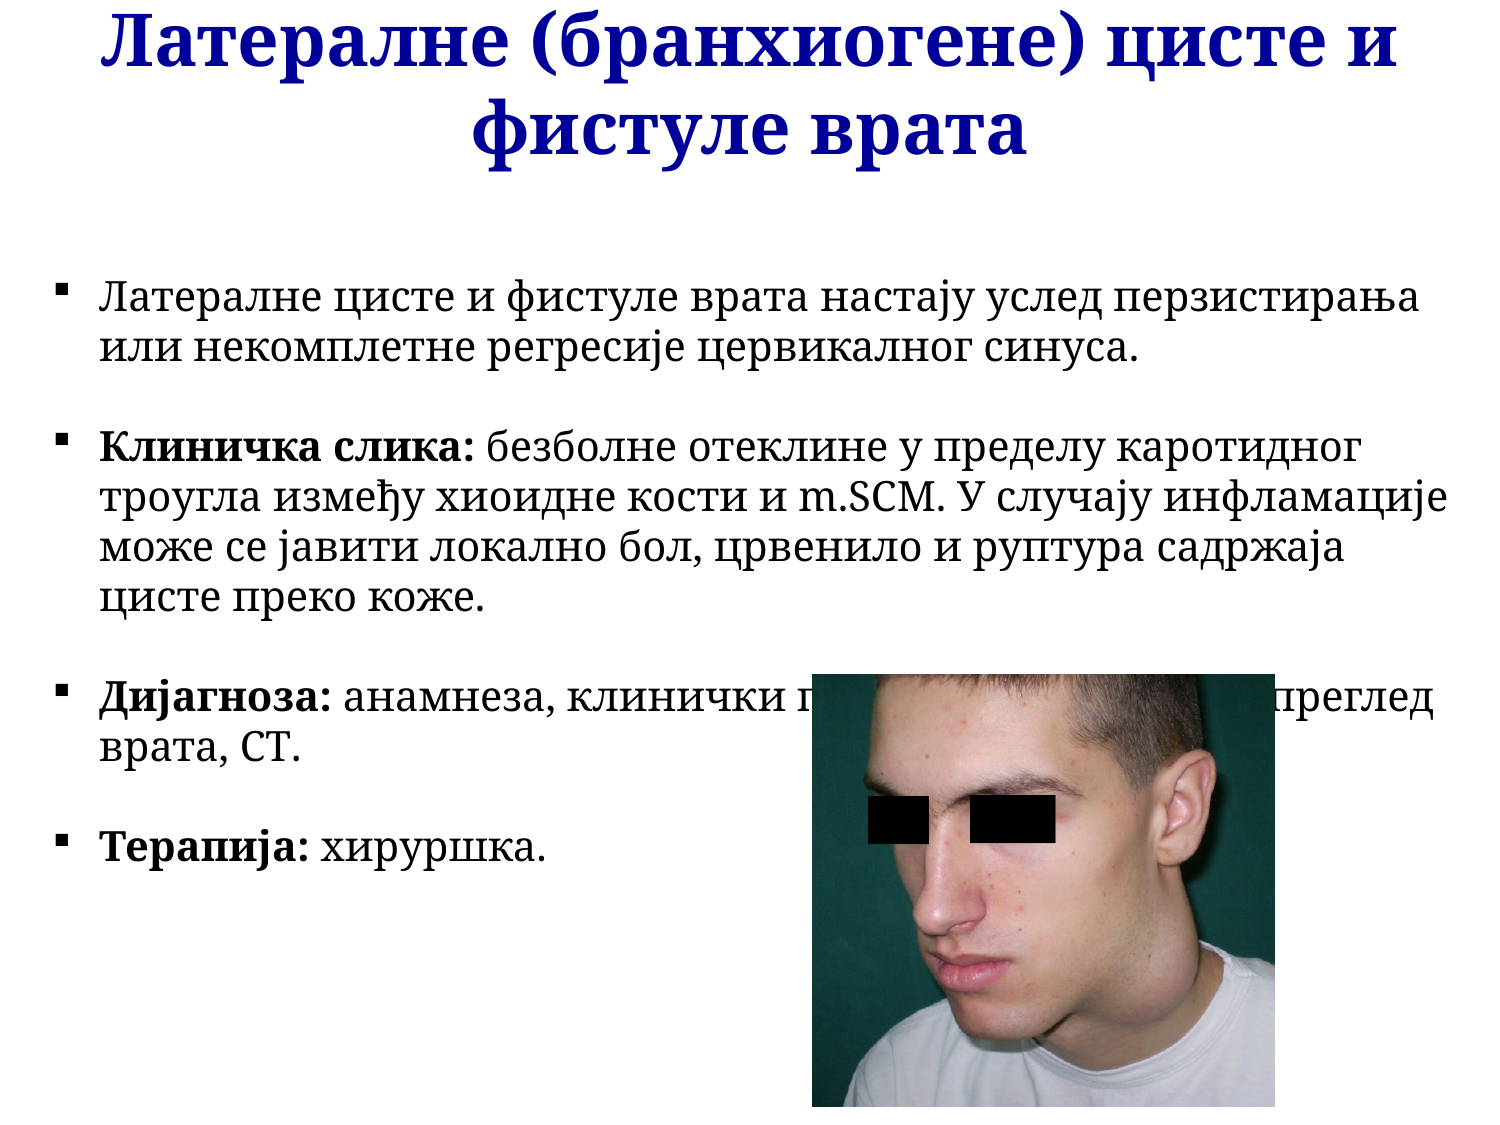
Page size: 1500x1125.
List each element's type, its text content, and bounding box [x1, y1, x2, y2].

picture [812, 674, 1276, 1107]
text_box Латералне цисте и фистуле врата настају услед перзистирања или некомплетне регресије цервикалног синуса. Клиничка слика: безболне отеклине у пределу каротидног троугла између хиоидне кости и m.SCM. У случају инфламације може се јавити локално бол, црвенило и руптура садржаја цисте преко коже. Дијагноза: анамнеза, клинички преглед, ултразвучни преглед врата, CT. Терапија: хируршка. [37, 212, 1488, 1125]
text_box Латералне (бранхиогене) цисте и фистуле врата [0, 12, 1500, 151]
